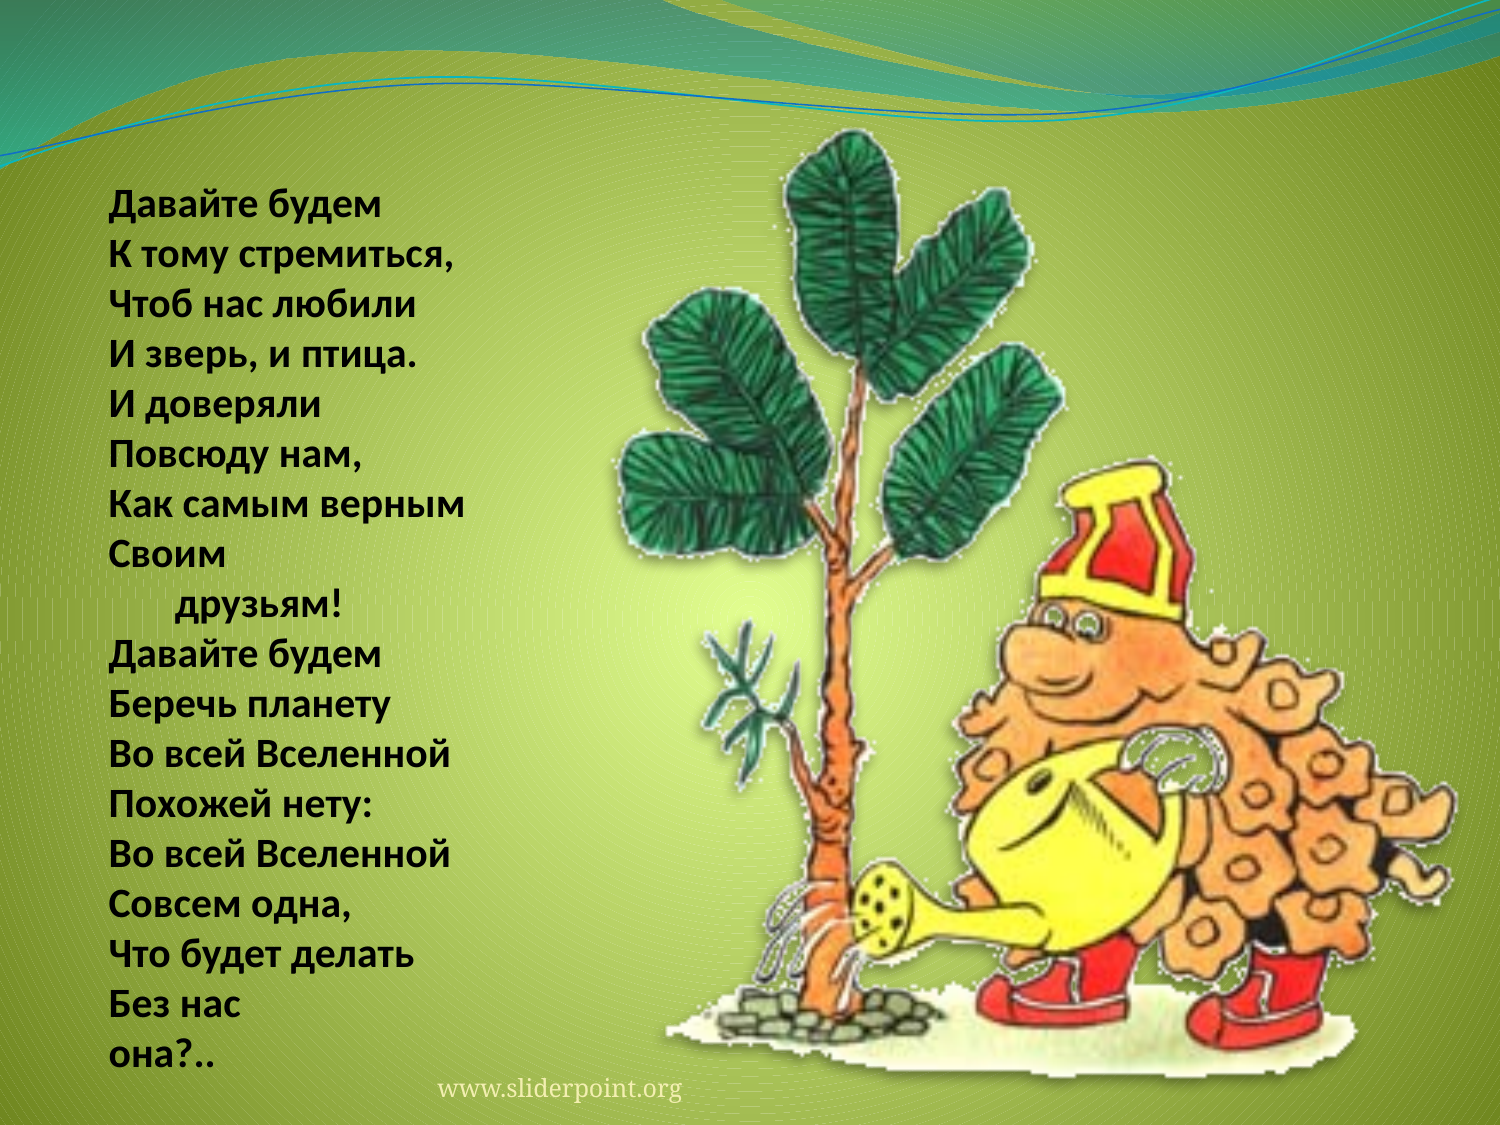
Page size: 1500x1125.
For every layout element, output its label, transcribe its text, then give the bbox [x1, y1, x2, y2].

text_box Давайте будем К тому стремиться, Чтоб нас любили И зверь, и птица. И доверяли Повсюду нам, Как самым верным Своим друзьям! Давайте будем Беречь планету Во всей Вселенной Похожей нету: Во всей Вселенной Совсем одна, Что будет делать Без нас она?.. [93, 168, 598, 1084]
footer www.sliderpoint.org [437, 1042, 988, 1103]
picture [609, 122, 1469, 1090]
